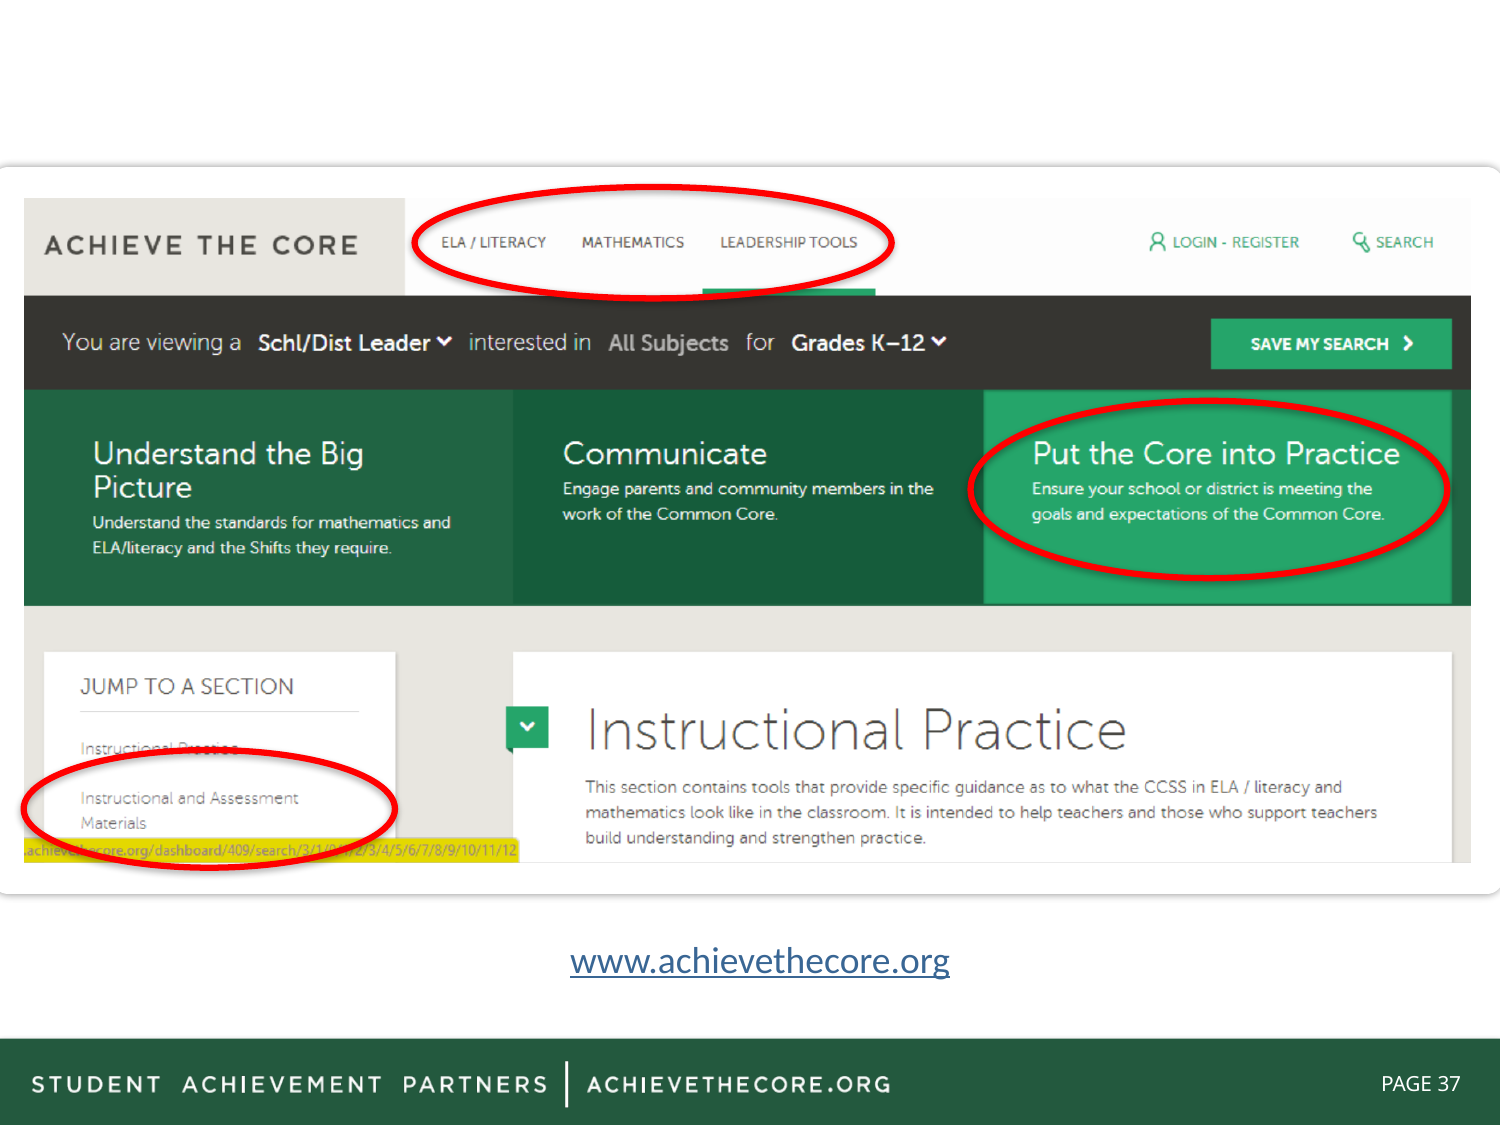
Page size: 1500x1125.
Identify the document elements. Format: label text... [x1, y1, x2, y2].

text_box [517, 186, 789, 196]
picture [23, 198, 1472, 863]
text_box www.achievethecore.org [184, 928, 1337, 1034]
